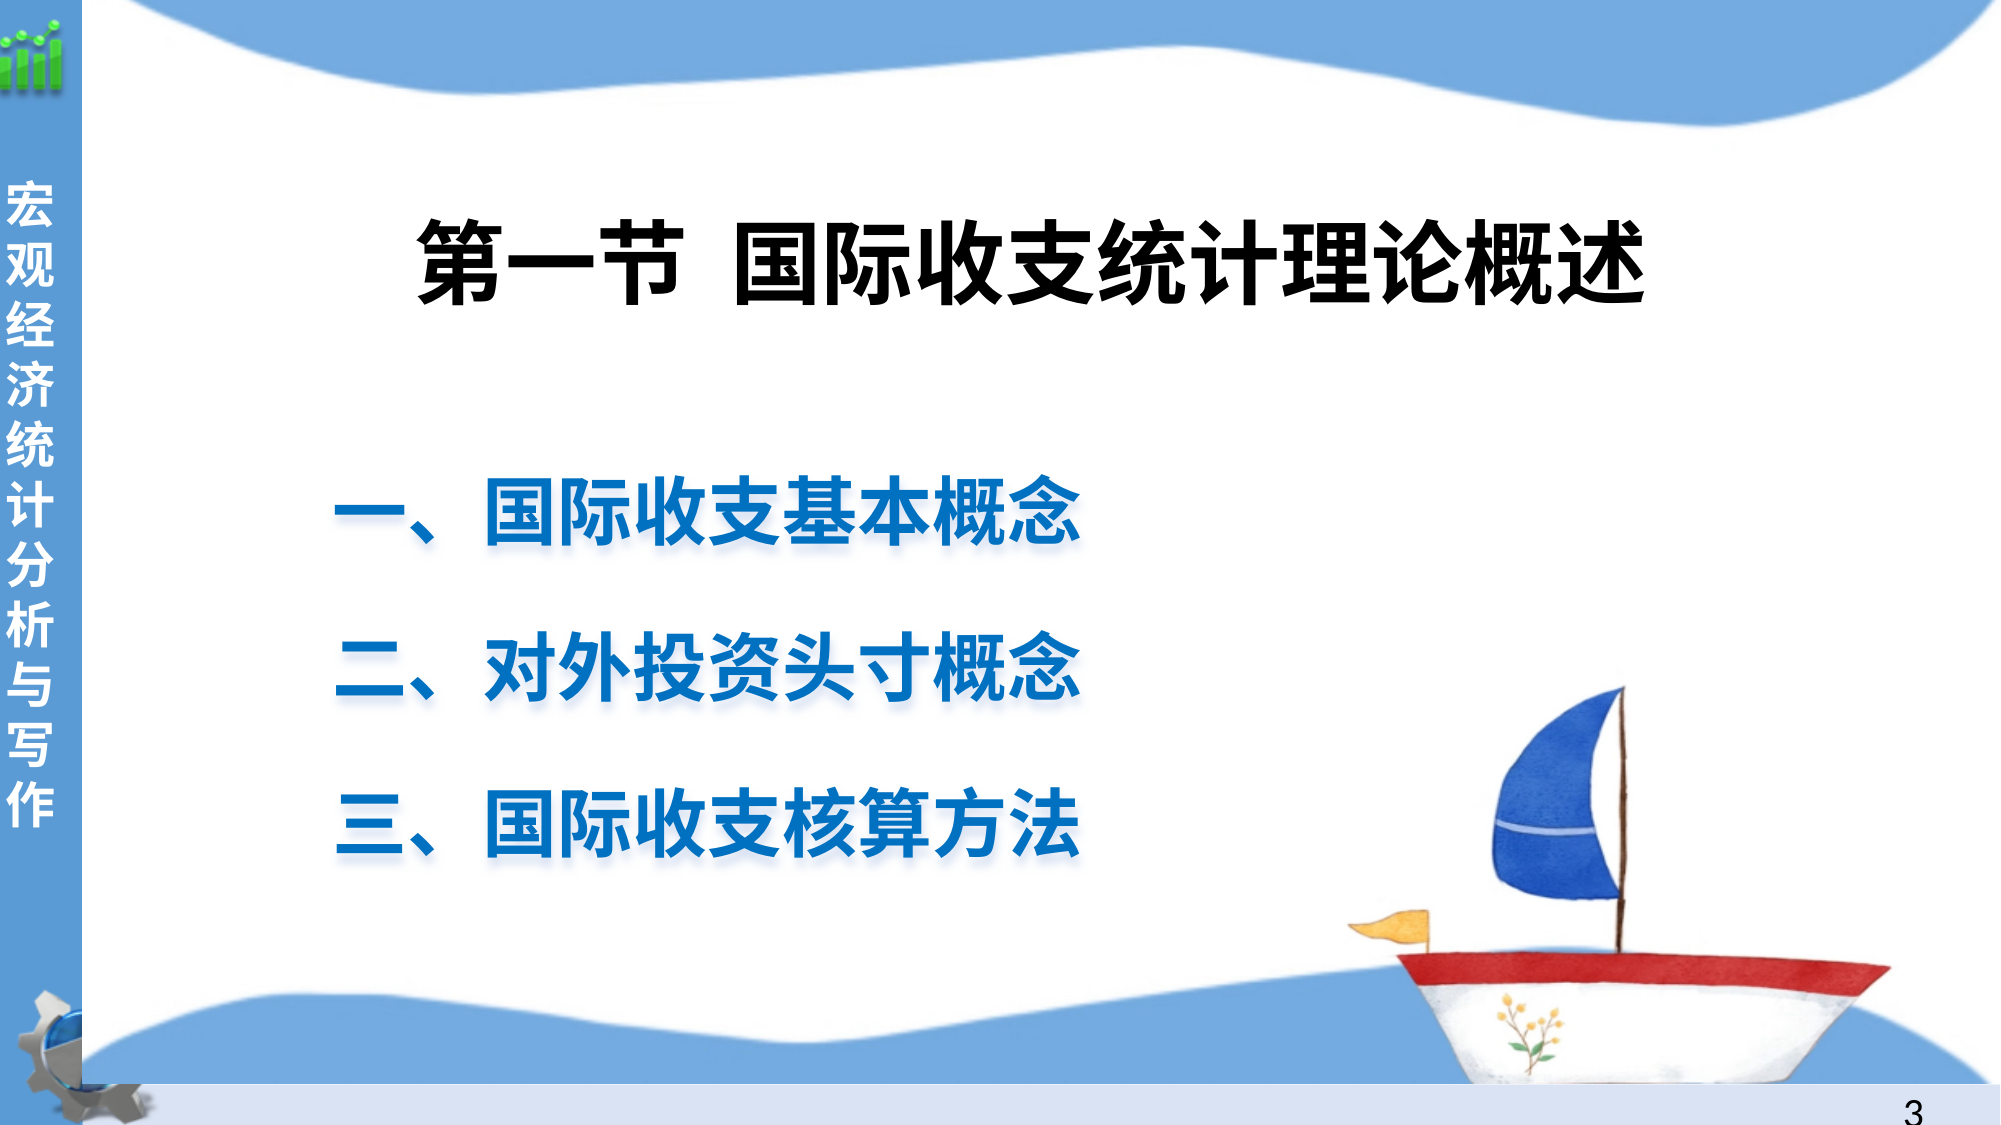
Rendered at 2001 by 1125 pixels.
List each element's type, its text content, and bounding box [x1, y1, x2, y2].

slide_number 2 [1786, 1085, 1940, 1125]
picture [0, 0, 2001, 1125]
